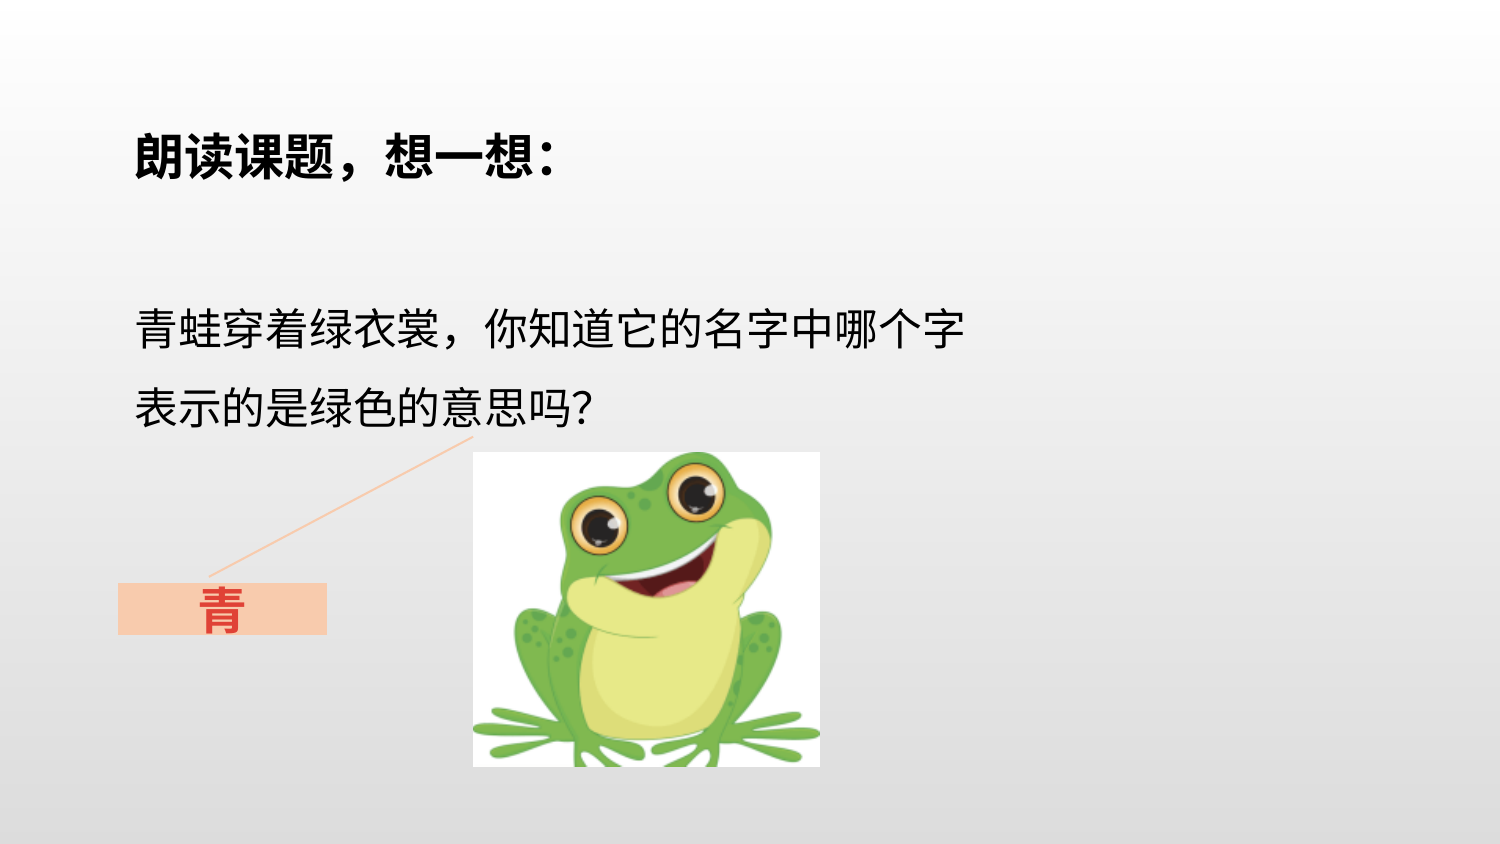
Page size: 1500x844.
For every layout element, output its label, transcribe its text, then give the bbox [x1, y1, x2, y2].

text_box 朗读课题，想一想： 青蛙穿着绿衣裳，你知道它的名字中哪个字表示的是绿色的意思吗？ [123, 120, 988, 439]
picture [473, 452, 820, 767]
text_box 青 [118, 583, 327, 635]
text_box 青 [208, 435, 474, 578]
